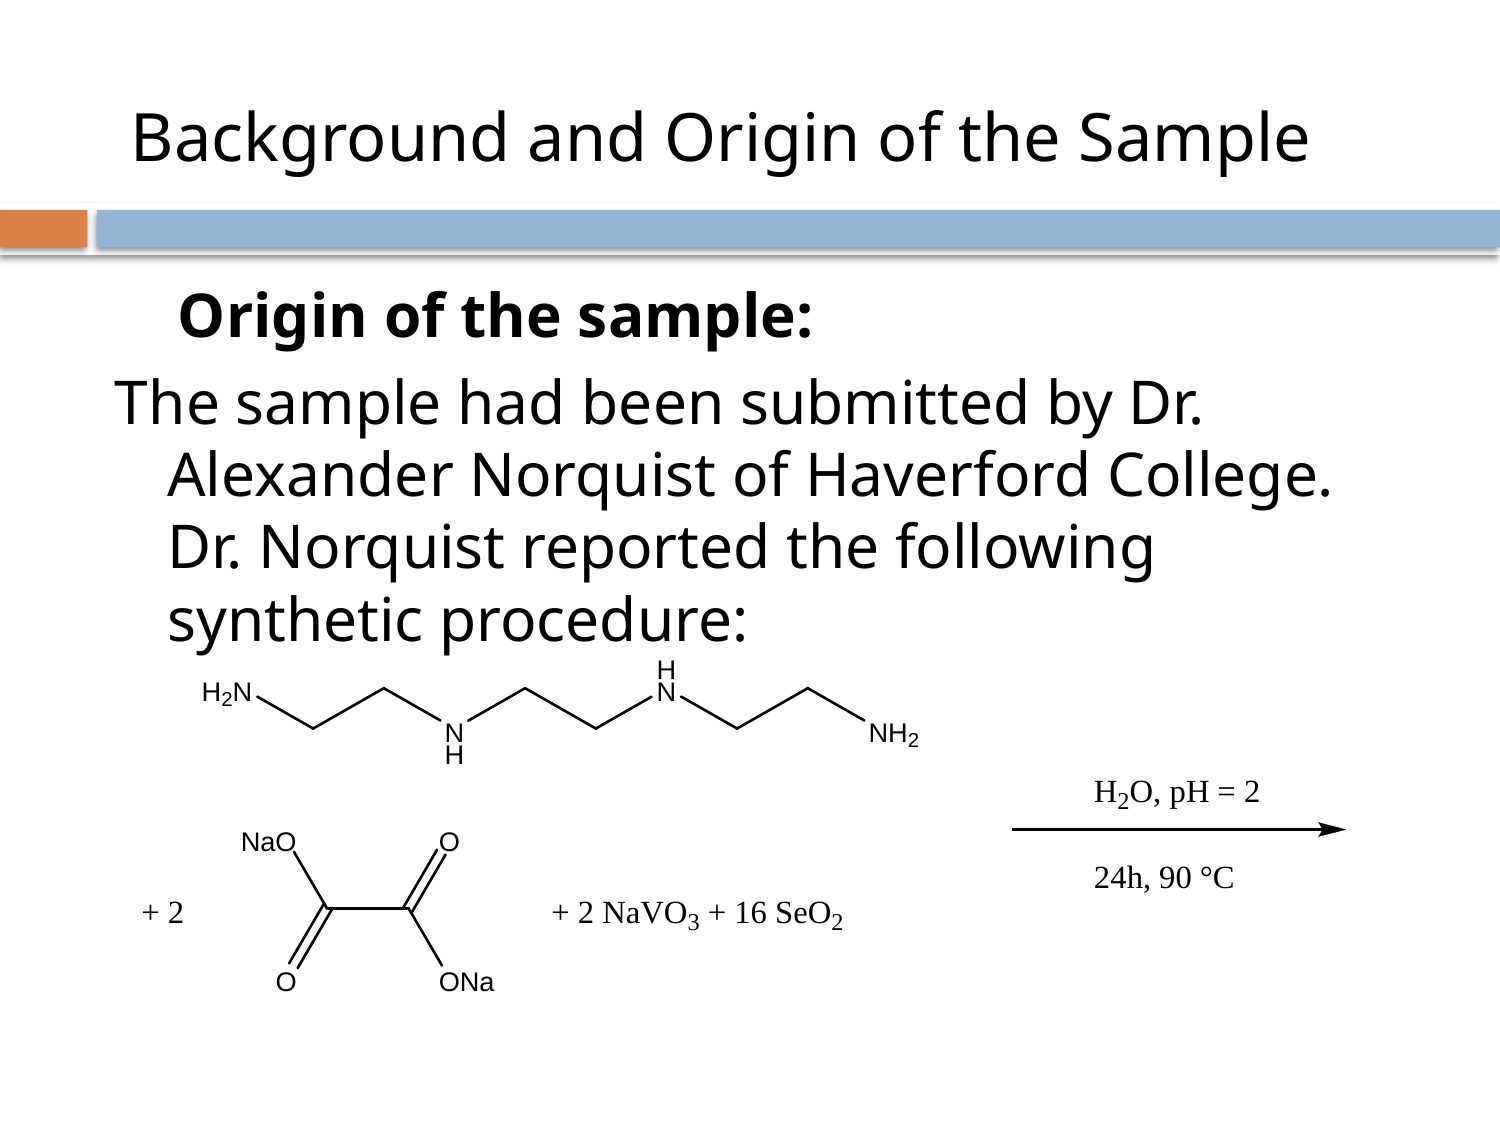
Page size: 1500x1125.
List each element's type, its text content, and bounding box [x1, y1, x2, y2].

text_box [137, 649, 1358, 1001]
list Background and Origin of the Sample Origin of the sample: The sample had been submitted by Dr. Alexander Norquist of Haverford College. Dr. Norquist reported the following synthetic procedure: [99, 87, 1388, 863]
